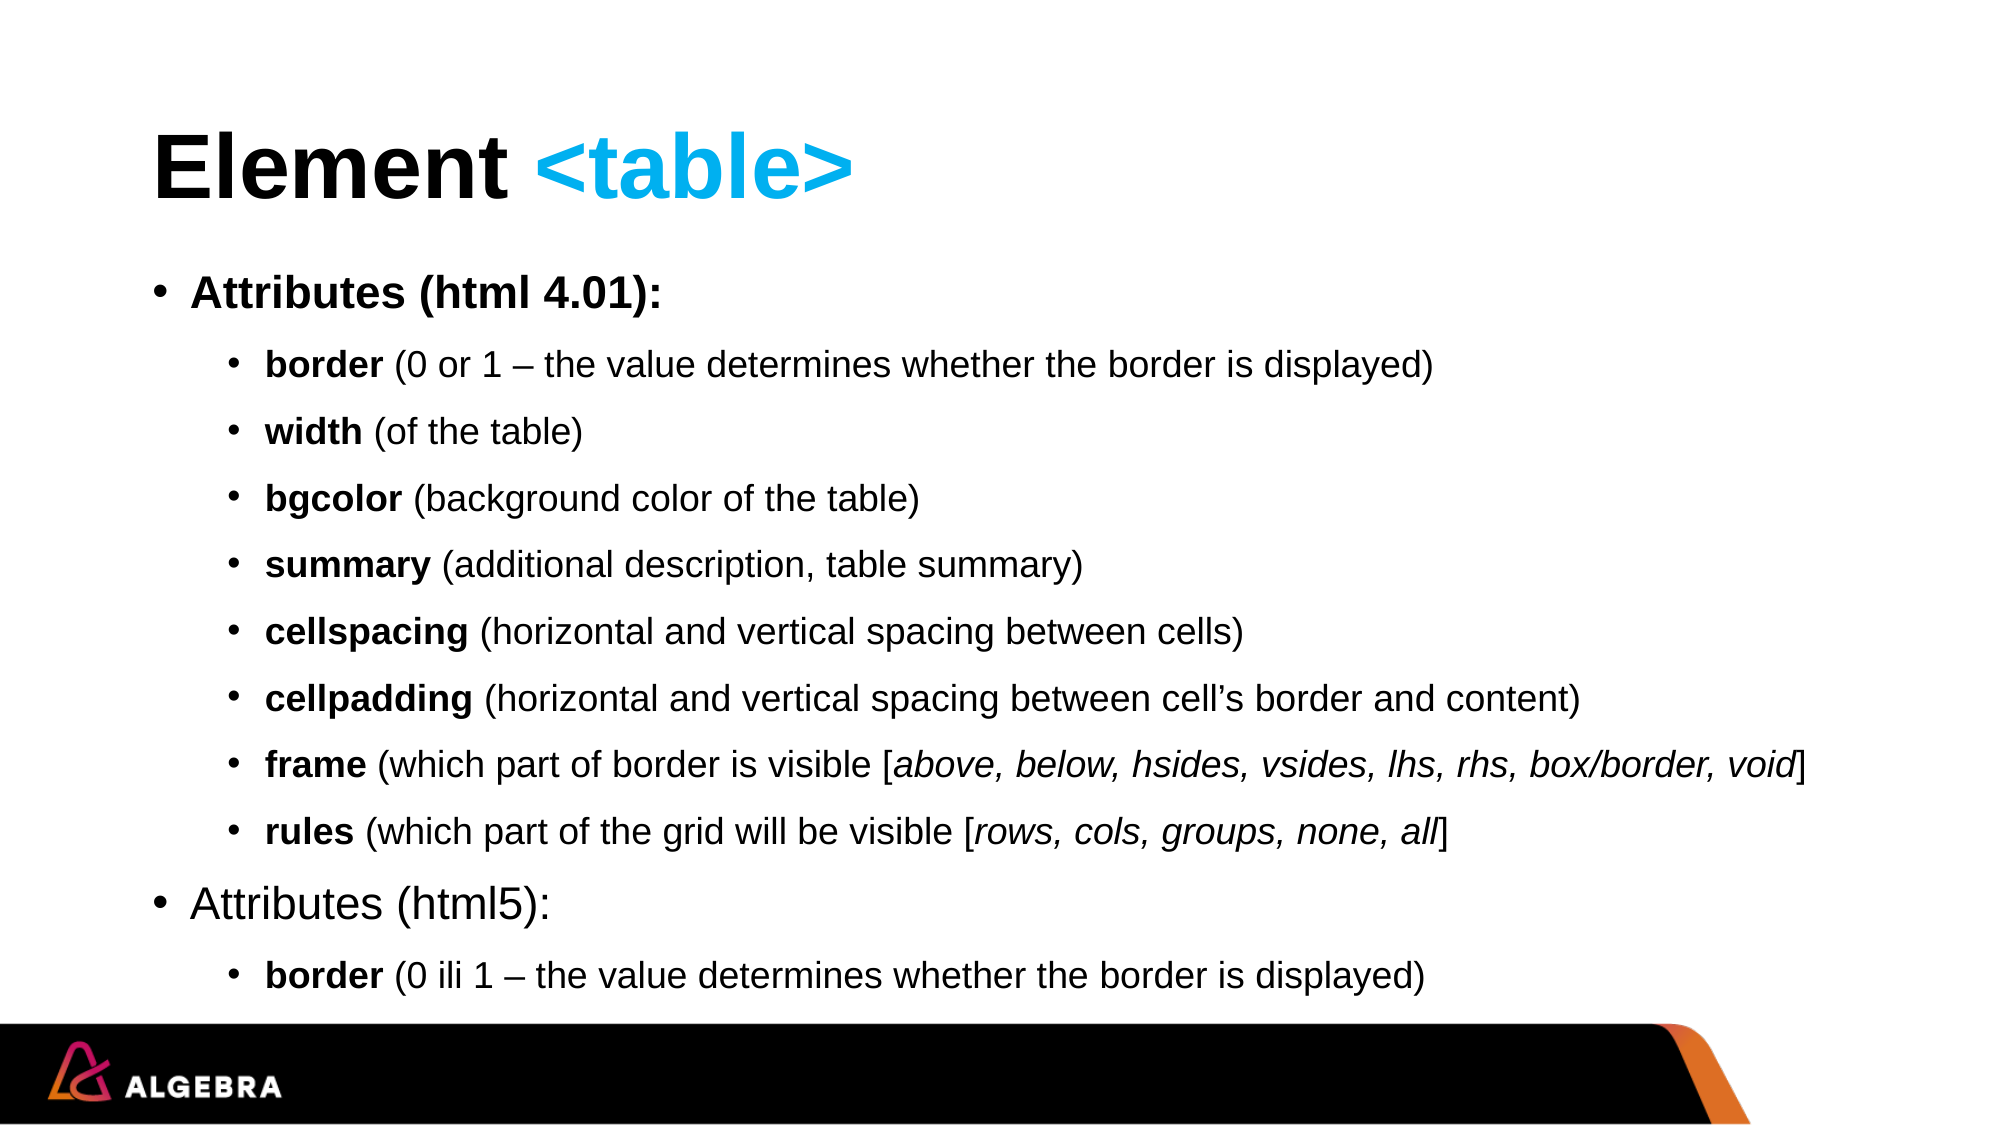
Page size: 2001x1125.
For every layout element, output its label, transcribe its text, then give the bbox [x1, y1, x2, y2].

picture [0, 1023, 1958, 1125]
title Element <table> [137, 59, 1863, 261]
list Attributes (html 4.01): border (0 or 1 – the value determines whether the border is displayed) width (of the table) bgcolor (background color of the table) summary (additional description, table summary) cellspacing (horizontal and vertical spacing between cells) cellpadding (horizontal and vertical spacing between cell’s border and content) frame (which part of border is visible [above, below, hsides, vsides, lhs, rhs, box/border, void] rules (which part of the grid will be visible [rows, cols, groups, none, all] Attributes (html5): border (0 ili 1 – the value determines whether the border is displayed) [137, 261, 1863, 1094]
